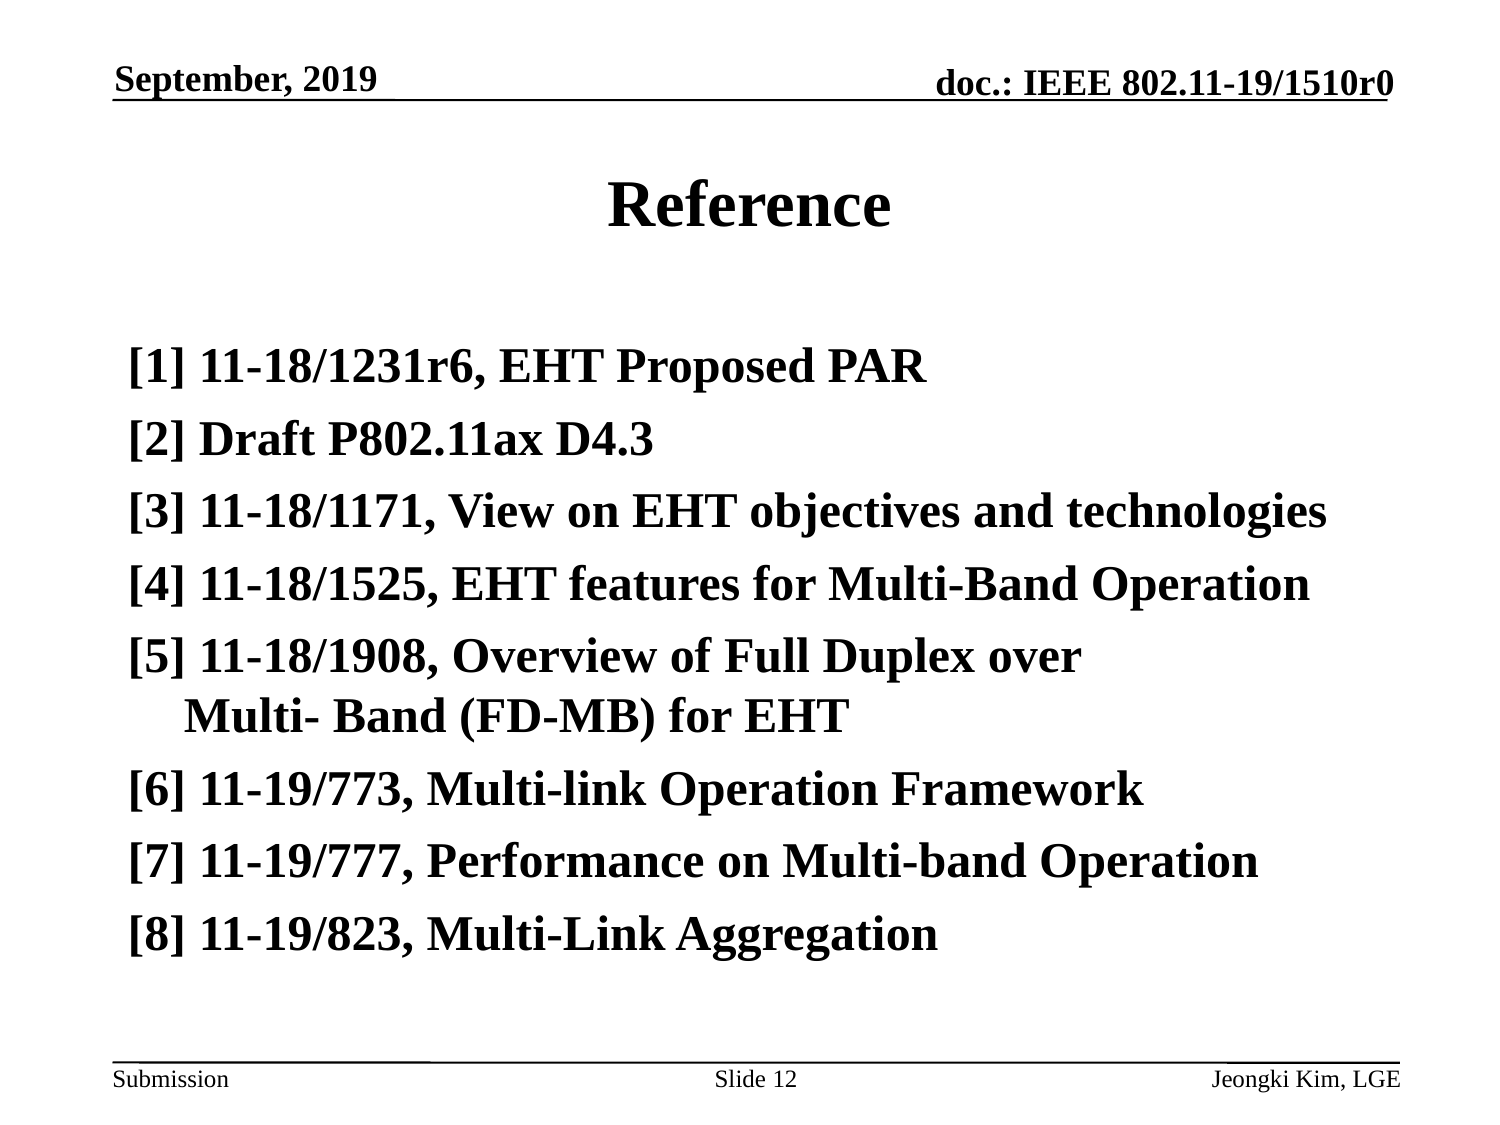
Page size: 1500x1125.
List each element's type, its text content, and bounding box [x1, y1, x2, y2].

title Reference [112, 112, 1388, 288]
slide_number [114, 54, 423, 100]
footer Jeongki Kim, LGE [878, 1061, 1402, 1093]
slide_number Slide 12 [712, 1061, 800, 1123]
list [1] 11-18/1231r6, EHT Proposed PAR [2] Draft P802.11ax D4.3 [3] 11-18/1171, View on EHT objectives and technologies [4] 11-18/1525, EHT features for Multi-Band Operation [5] 11-18/1908, Overview of Full Duplex over Multi- Band (FD-MB) for EHT [6] 11-19/773, Multi-link Operation Framework [7] 11-19/777, Performance on Multi-band Operation [8] 11-19/823, Multi-Link Aggregation [112, 324, 1388, 1000]
